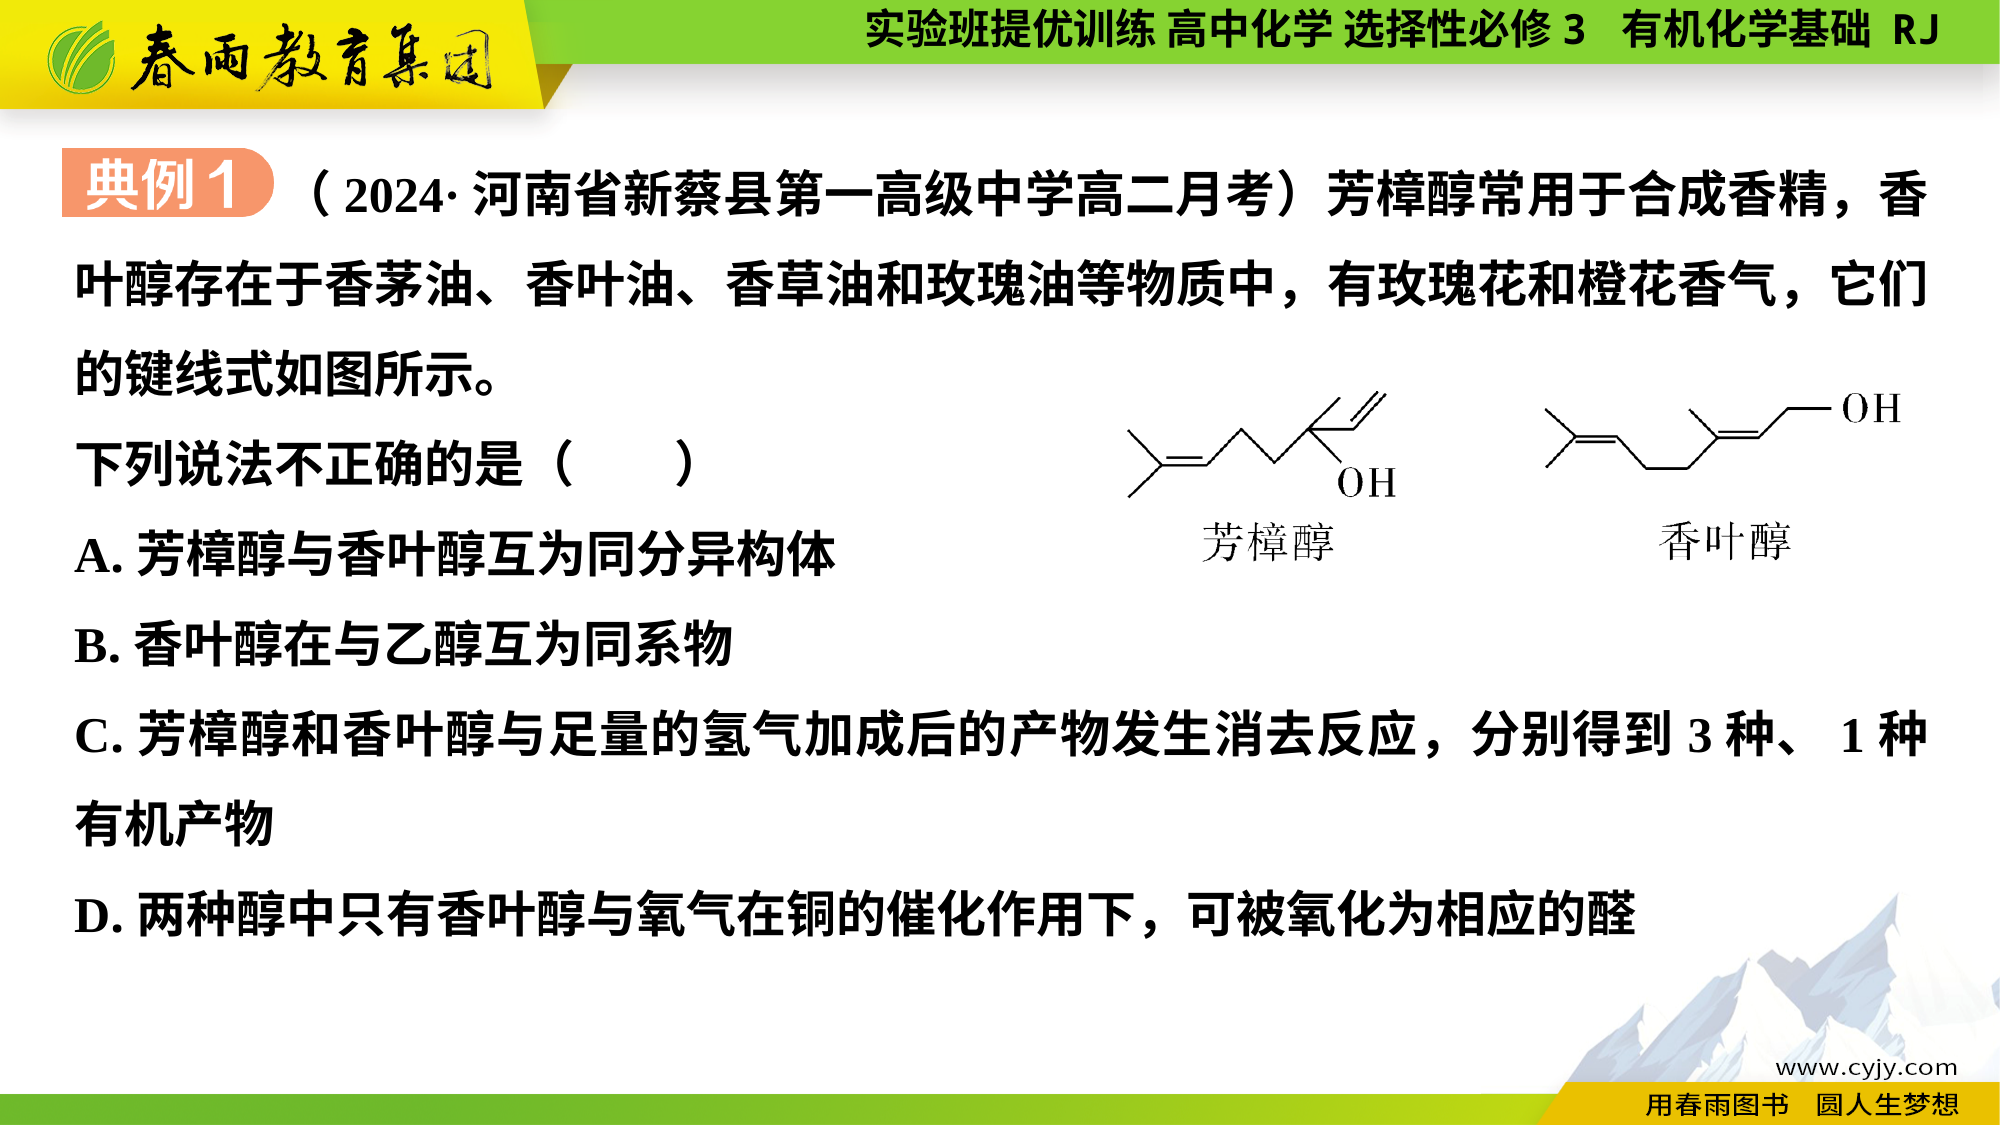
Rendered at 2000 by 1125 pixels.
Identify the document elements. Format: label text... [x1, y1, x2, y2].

list （2024·河南省新蔡县第一高级中学高二月考）芳樟醇常用于合成香精，香叶醇存在于香茅油、香叶油、香草油和玫瑰油等物质中，有玫瑰花和橙花香气，它们的键线式如图所示。 下列说法不正确的是（ ） A.芳樟醇与香叶醇互为同分异构体 B.香叶醇在与乙醇互为同系物 C.芳樟醇和香叶醇与足量的氢气加成后的产物发生消去反应，分别得到3种、1种有机产物 D.两种醇中只有香叶醇与氧气在铜的催化作用下，可被氧化为相应的醛 [59, 125, 1944, 959]
picture [0, 0, 2000, 1125]
